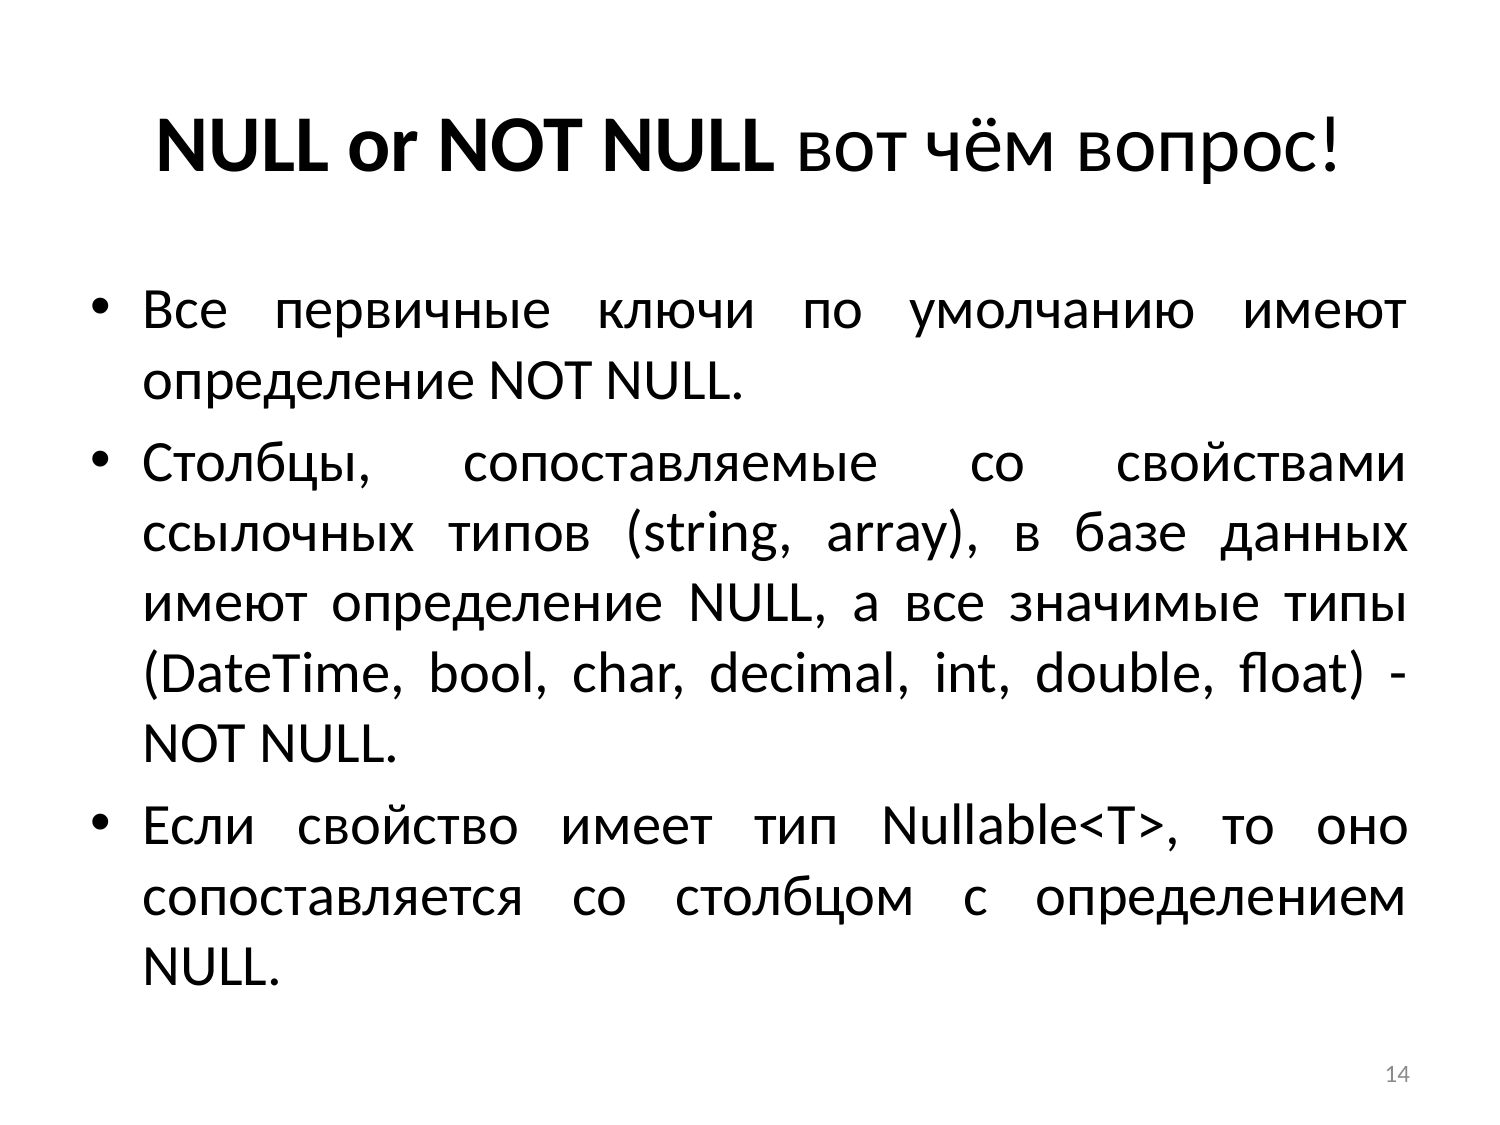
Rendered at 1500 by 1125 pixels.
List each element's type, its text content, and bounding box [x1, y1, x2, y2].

list Все первичные ключи по умолчанию имеют определение NOT NULL. Столбцы, сопоставляемые со свойствами ссылочных типов (string, array), в базе данных имеют определение NULL, а все значимые типы (DateTime, bool, char, decimal, int, double, float) - NOT NULL. Если свойство имеет тип Nullable<T>, то оно сопоставляется со столбцом с определением NULL. [75, 262, 1425, 1005]
title NULL or NOT NULL вот чём вопрос! [75, 45, 1425, 233]
slide_number 14 [1074, 1042, 1425, 1103]
